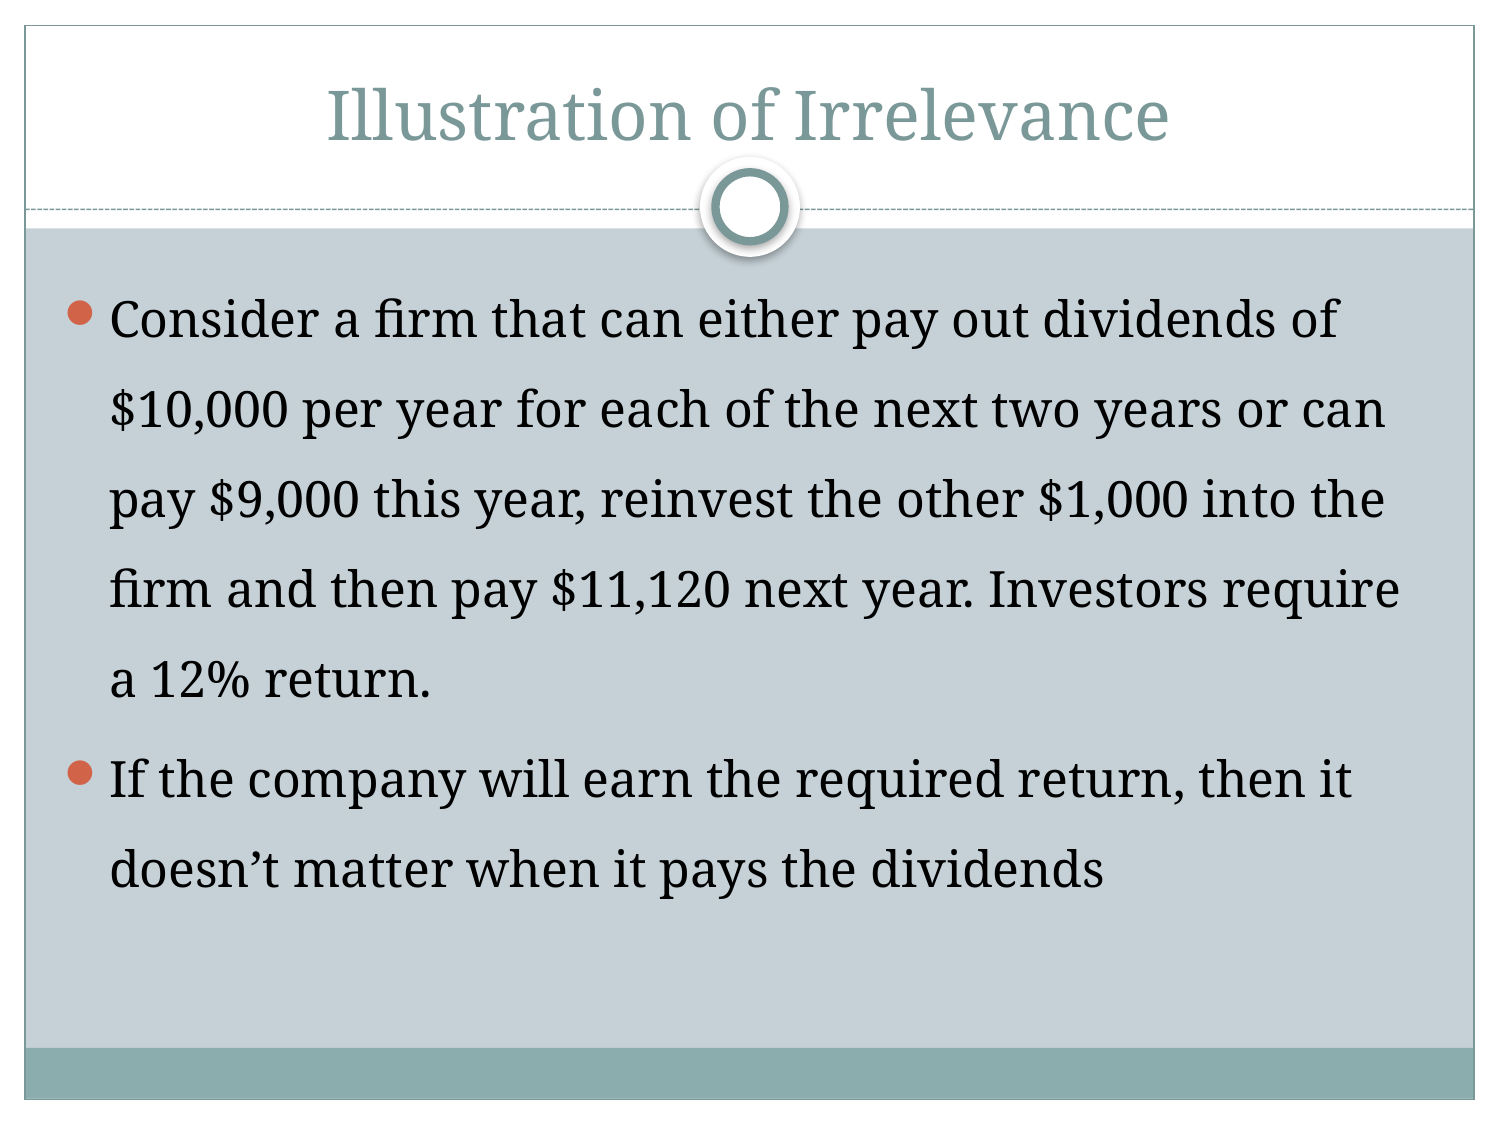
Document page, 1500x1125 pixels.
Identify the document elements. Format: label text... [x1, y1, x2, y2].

title Illustration of Irrelevance [49, 37, 1450, 162]
list Consider a firm that can either pay out dividends of $10,000 per year for each of the next two years or can pay $9,000 this year, reinvest the other $1,000 into the firm and then pay $11,120 next year. Investors require a 12% return. If the company will earn the required return, then it doesn’t matter when it pays the dividends [49, 250, 1445, 1088]
